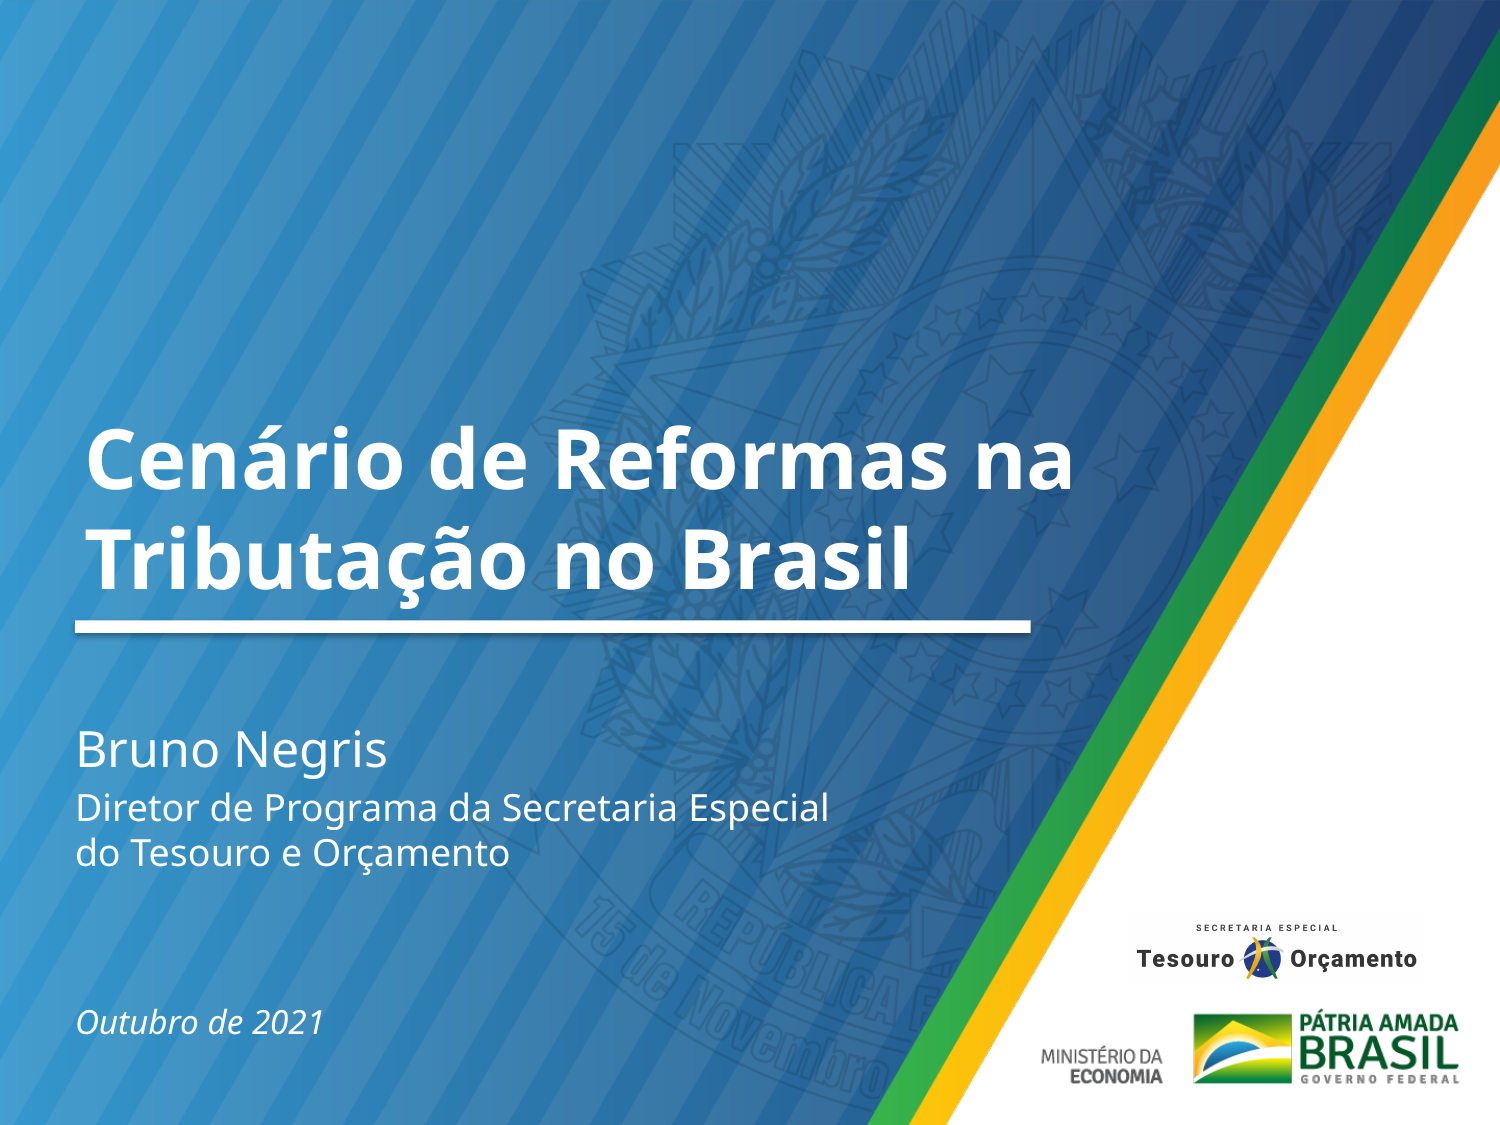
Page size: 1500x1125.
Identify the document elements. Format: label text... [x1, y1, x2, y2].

text_box Outubro de 2021 [74, 1001, 738, 1043]
text_box Bruno Negris Diretor de Programa da Secretaria Especial do Tesouro e Orçamento [74, 717, 848, 759]
text_box Cenário de Reformas na Tributação no Brasil [84, 221, 1272, 607]
picture [0, 0, 1500, 1125]
